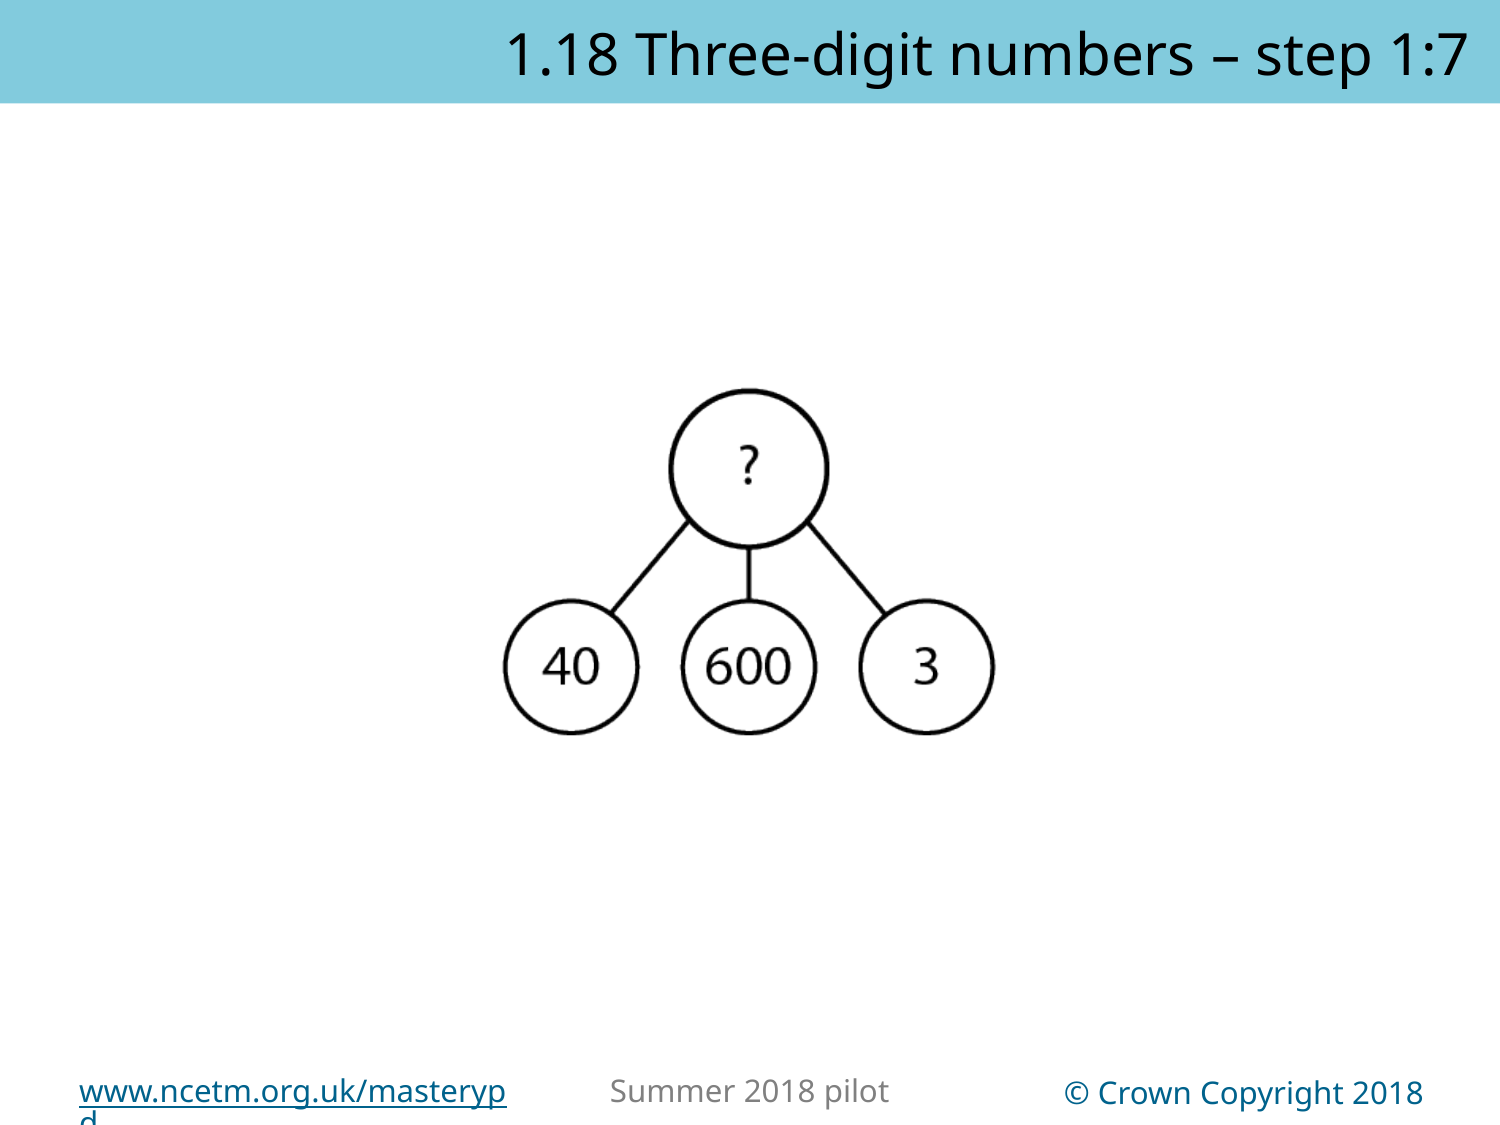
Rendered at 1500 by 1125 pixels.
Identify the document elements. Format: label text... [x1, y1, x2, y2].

list 1.18 Three-digit numbers – step 1:7 [0, 0, 1500, 104]
picture [95, 366, 1405, 759]
